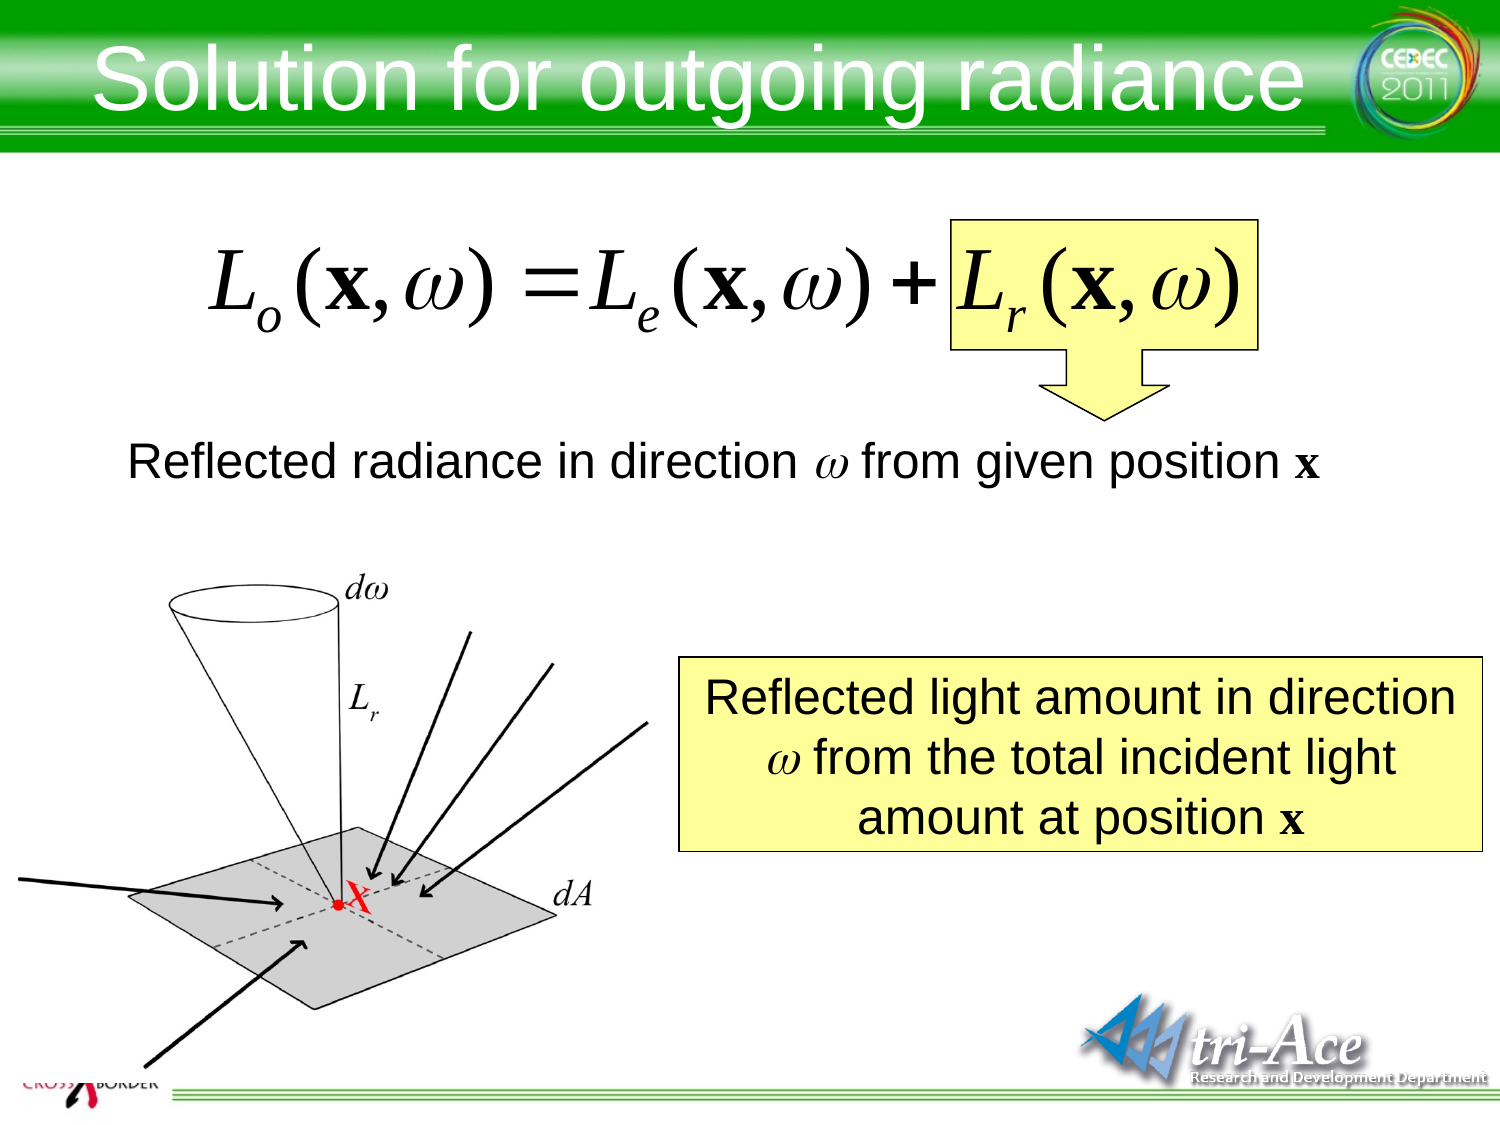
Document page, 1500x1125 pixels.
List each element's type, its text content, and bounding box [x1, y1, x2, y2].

picture [0, 0, 1500, 155]
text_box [192, 219, 1258, 356]
text_box Reflected light amount in direction w from the total incident light amount at position x [692, 656, 1483, 852]
picture [0, 546, 1500, 1125]
text_box [1038, 364, 1170, 420]
title Solution for outgoing radiance [74, 7, 1426, 140]
text_box Reflected radiance in direction w from given position x [112, 420, 1365, 496]
